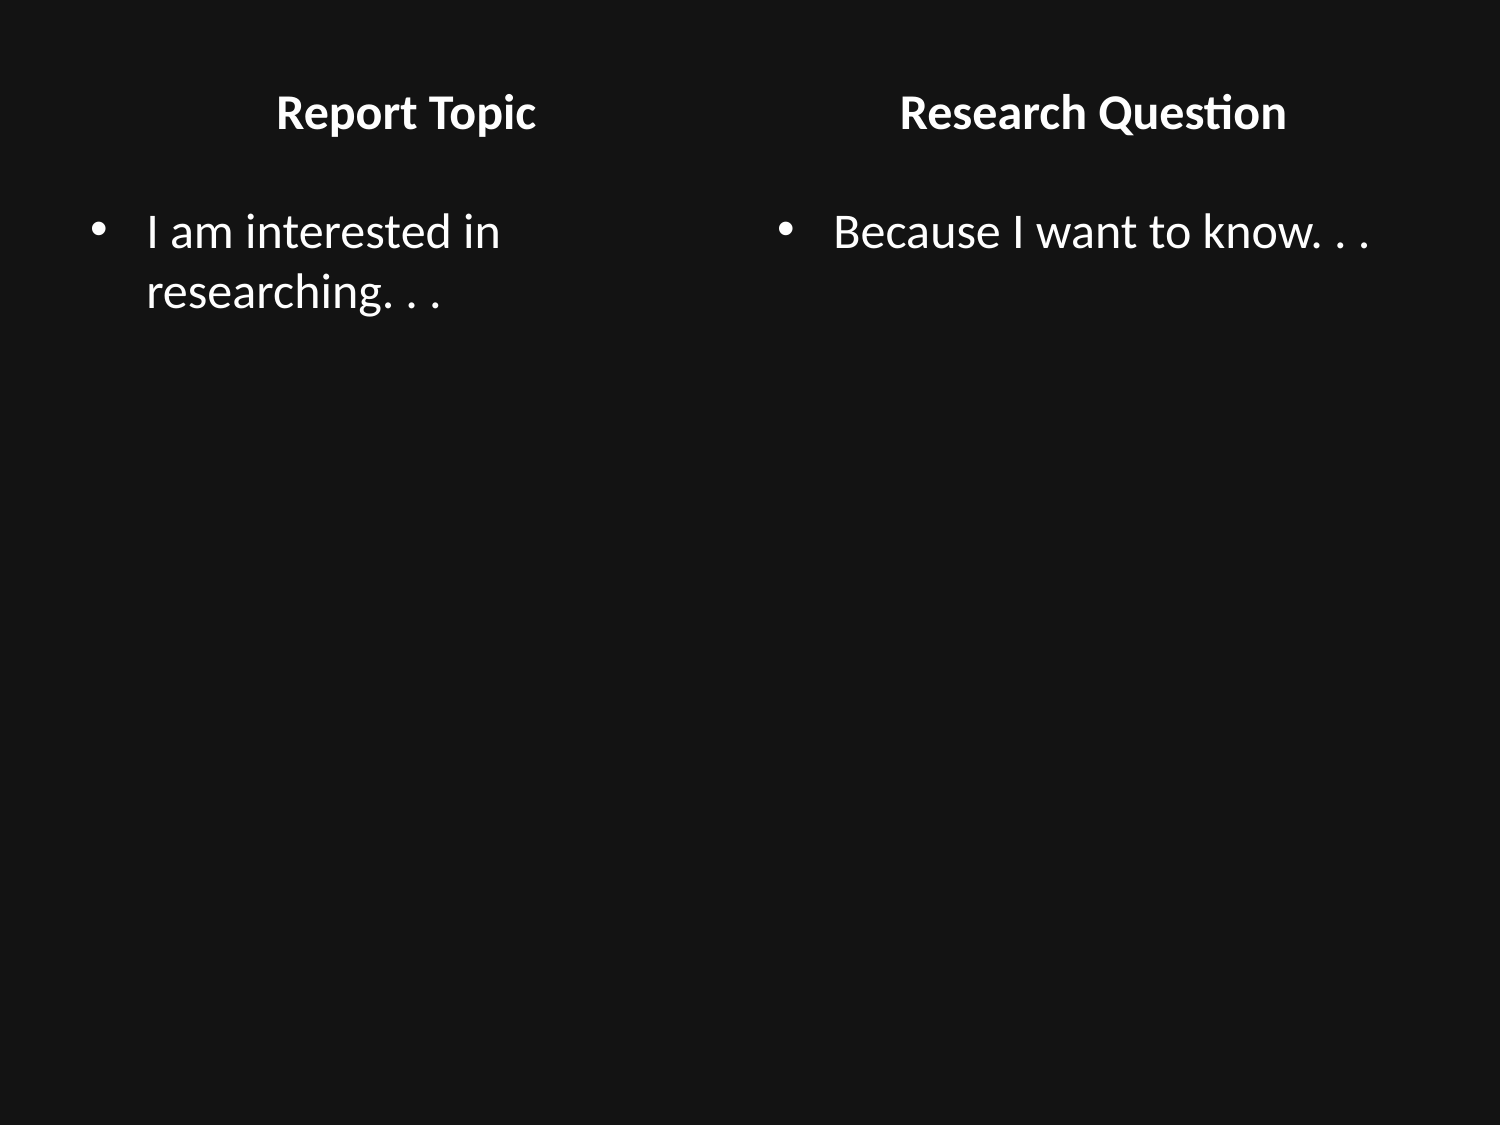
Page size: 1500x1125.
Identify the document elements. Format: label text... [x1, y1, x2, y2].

list Report Topic [75, 41, 738, 147]
list I am interested in researching. . . [75, 190, 738, 1005]
list Because I want to know. . . [761, 190, 1425, 1005]
list Research Question [761, 41, 1425, 147]
